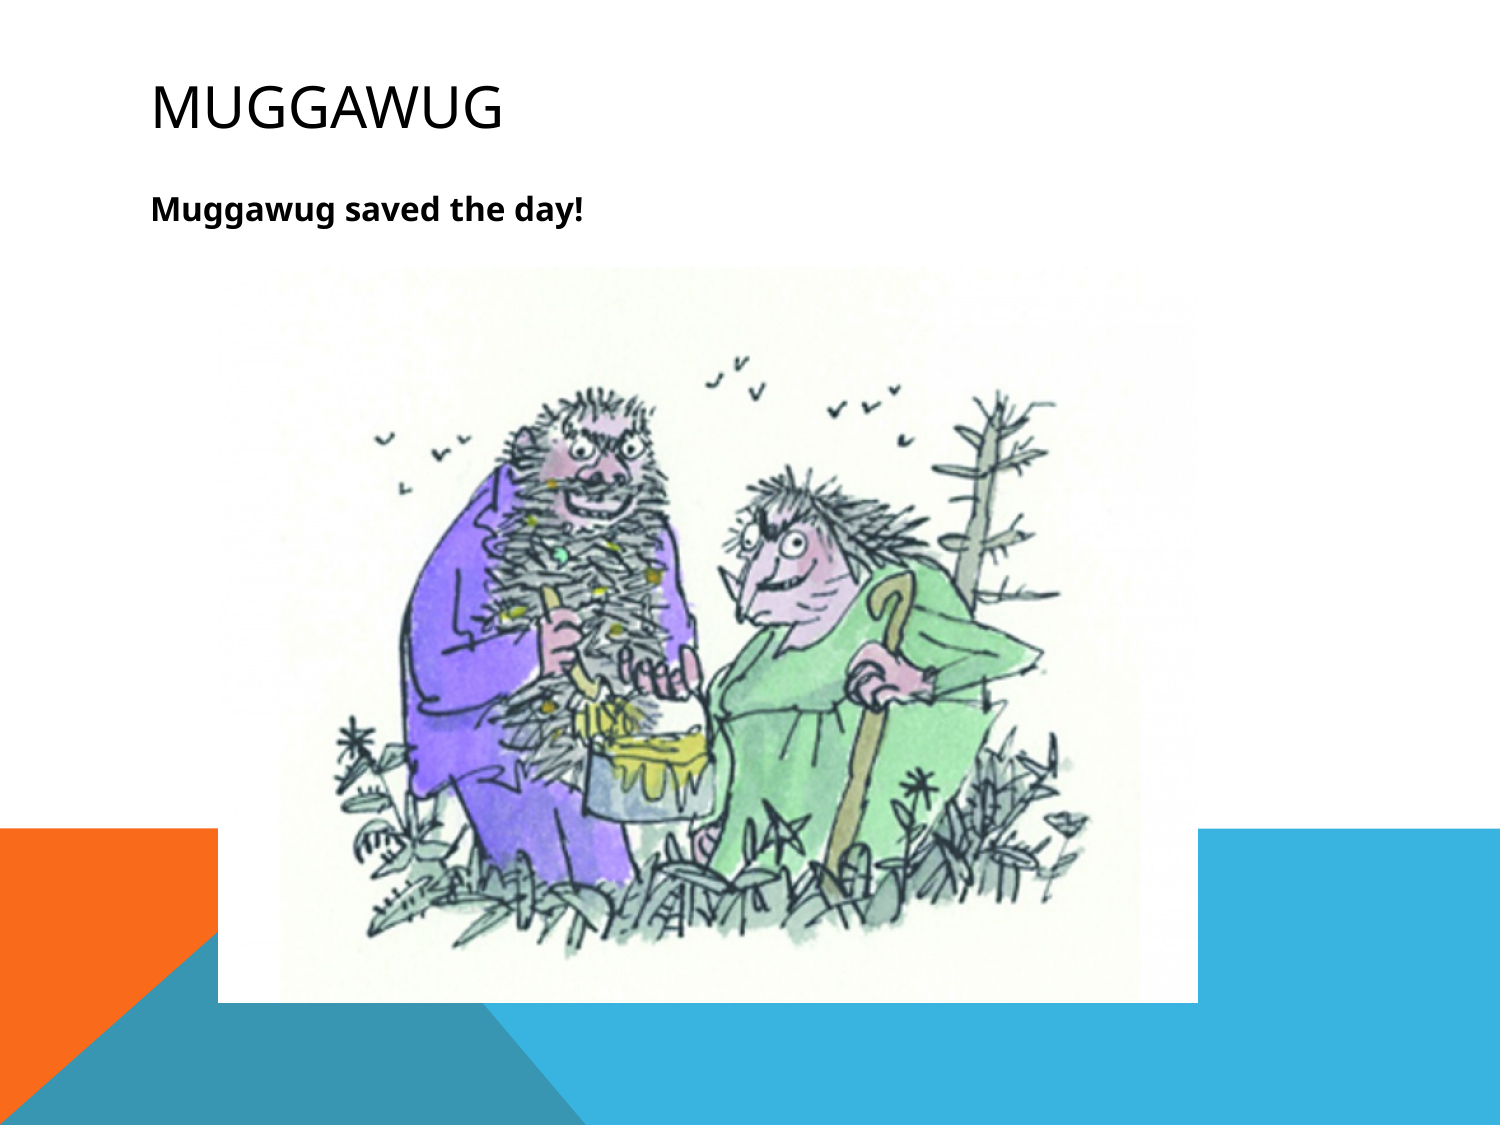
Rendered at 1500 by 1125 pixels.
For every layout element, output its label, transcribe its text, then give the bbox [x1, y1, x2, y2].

title Muggawug [135, 60, 1369, 150]
picture [218, 266, 1199, 1003]
list Muggawug saved the day! [135, 180, 1369, 768]
